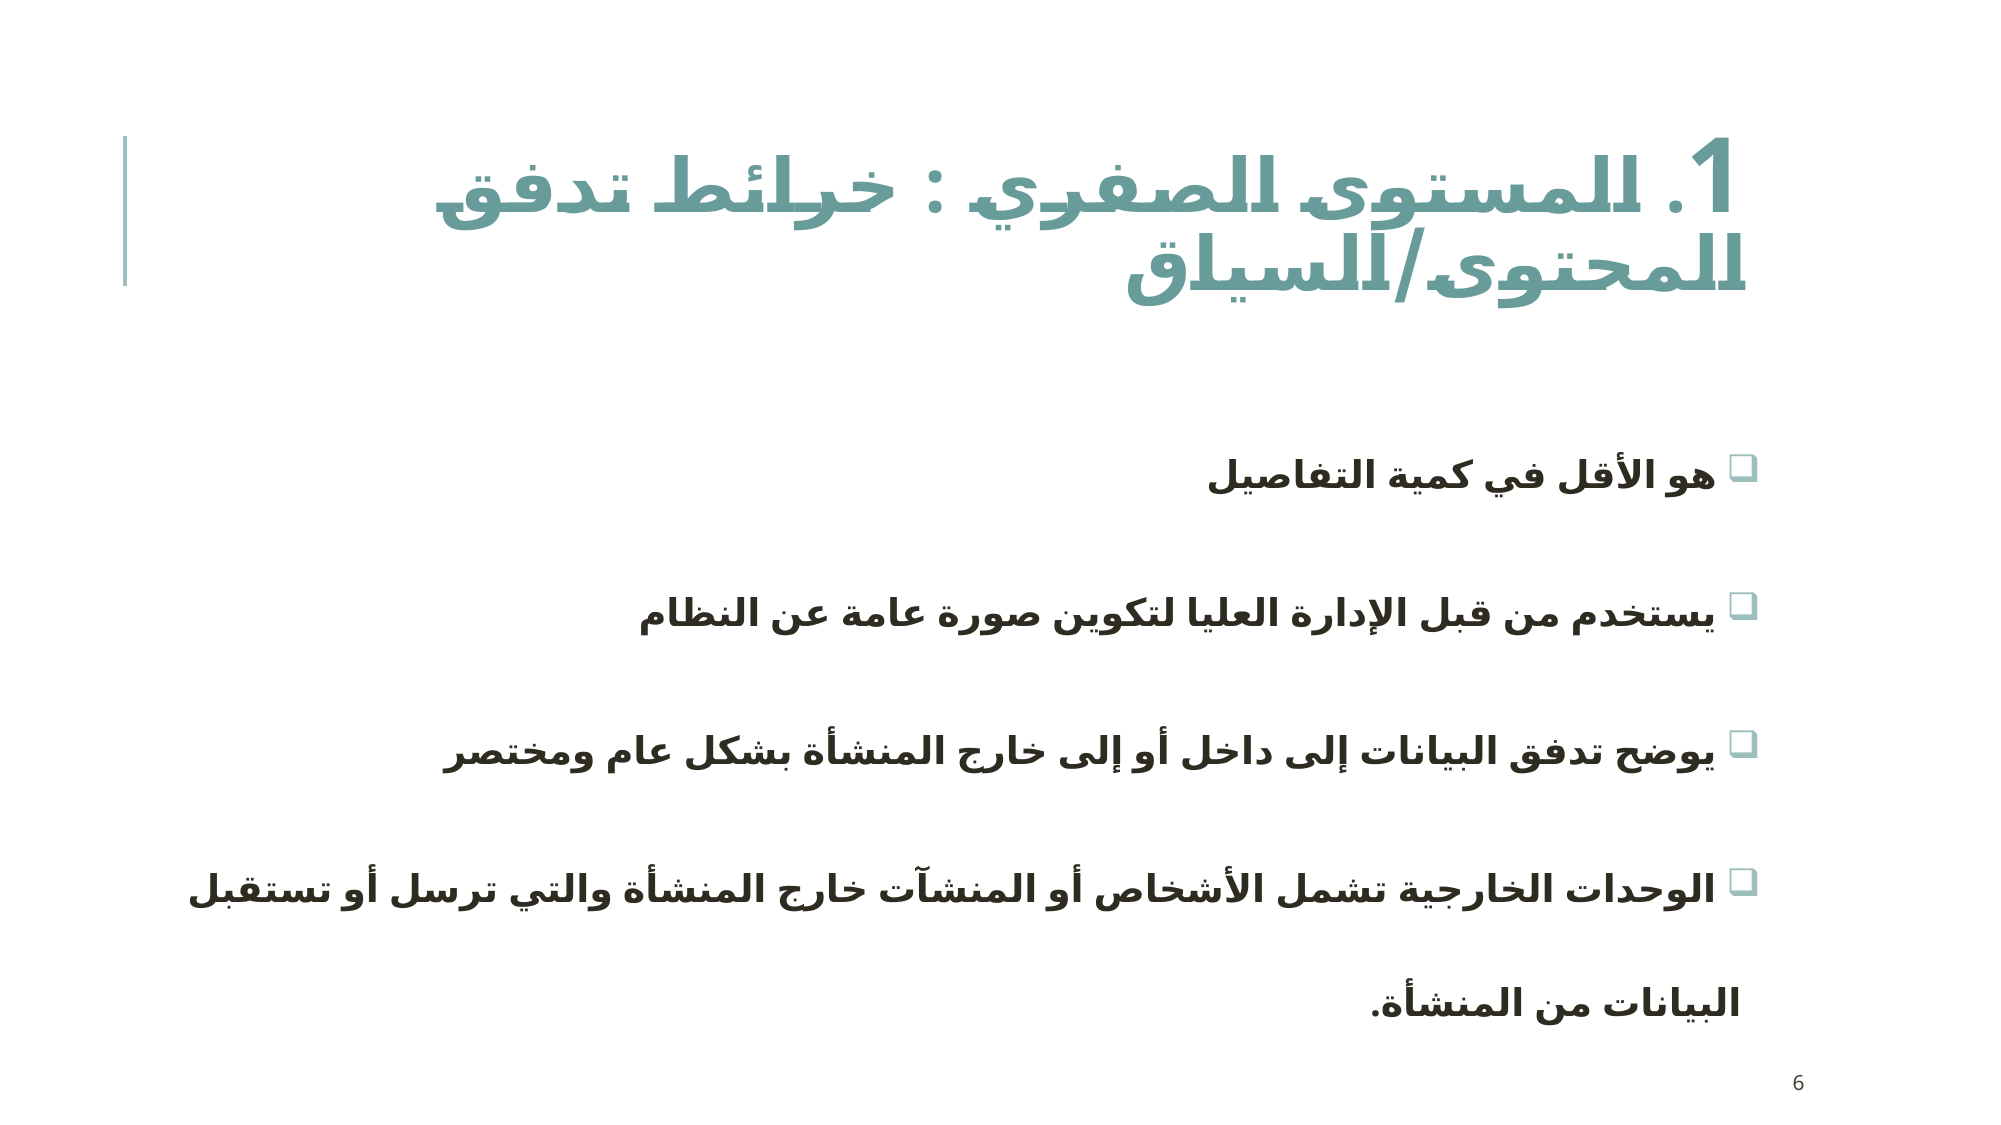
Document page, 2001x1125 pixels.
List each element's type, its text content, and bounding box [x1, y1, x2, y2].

title 1. المستوى الصفري : خرائط تدفق المحتوى/السياق [168, 96, 1763, 342]
slide_number 6 [1777, 1061, 1938, 1107]
list هو الأقل في كمية التفاصيل يستخدم من قبل الإدارة العليا لتكوين صورة عامة عن النظام يوضح تدفق البيانات إلى داخل أو إلى خارج المنشأة بشكل عام ومختصر الوحدات الخارجية تشمل الأشخاص أو المنشآت خارج المنشأة والتي ترسل أو تستقبل البيانات من المنشأة. [168, 375, 1763, 1035]
